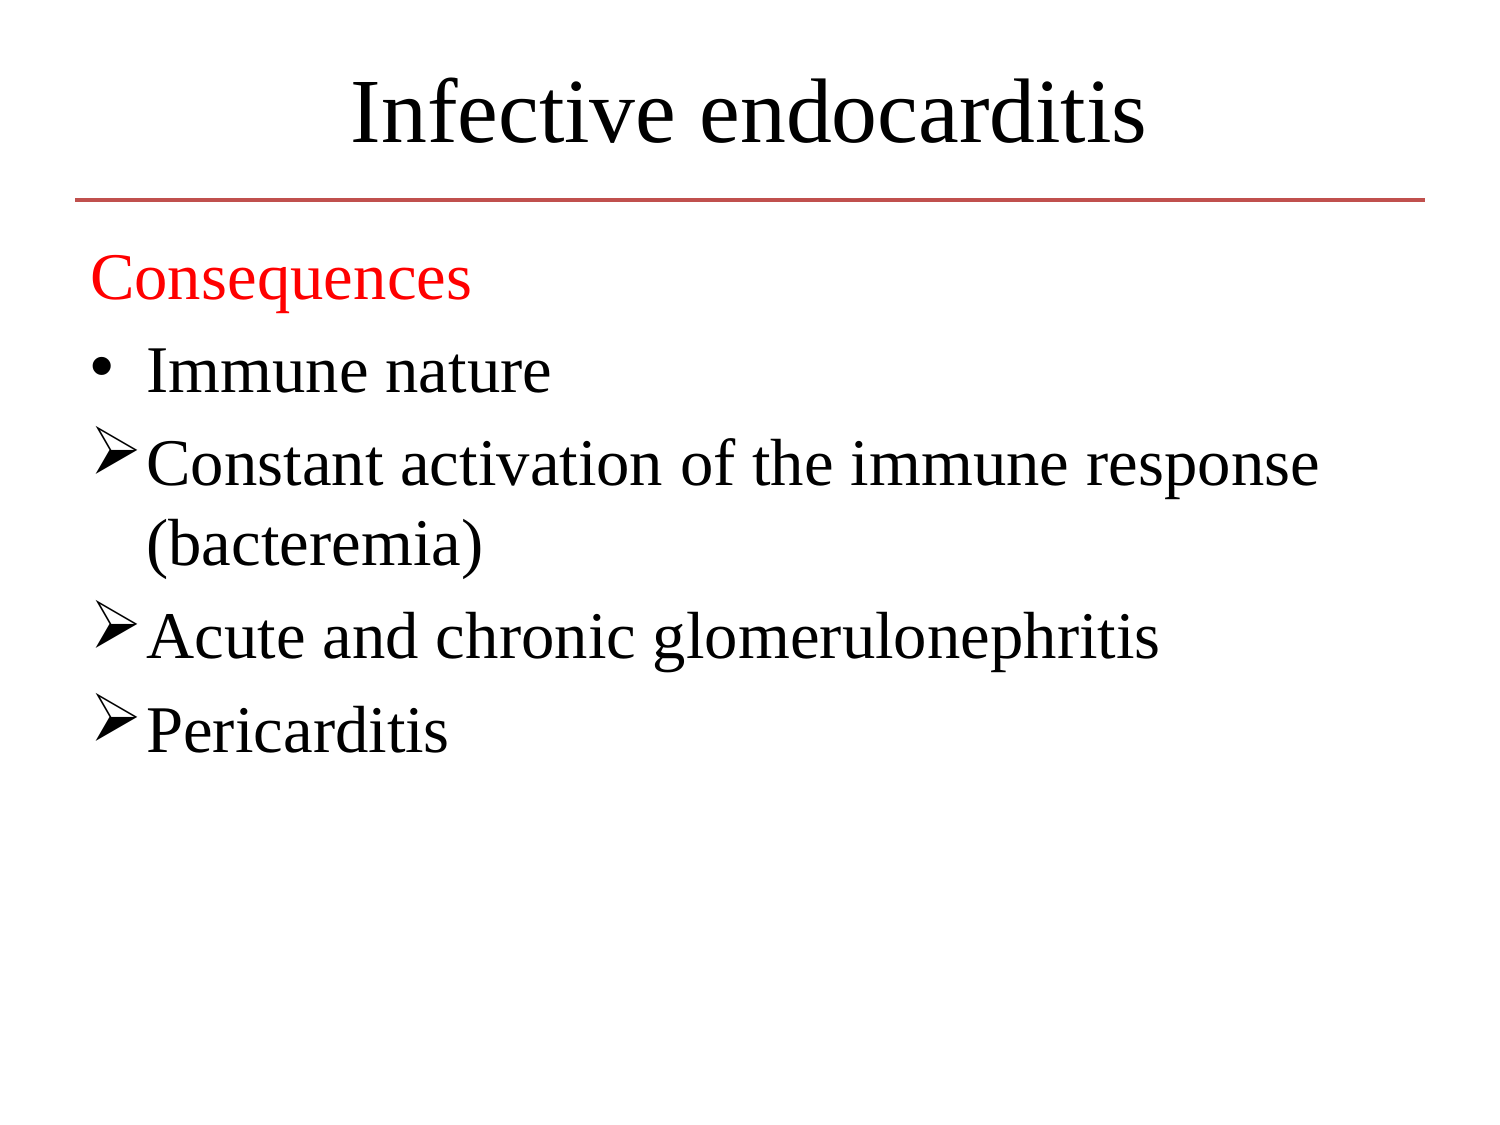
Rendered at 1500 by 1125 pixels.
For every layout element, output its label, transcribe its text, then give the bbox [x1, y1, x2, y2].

title Infective endocarditis [74, 12, 1426, 199]
list Consequences Immune nature Constant activation of the immune response (bacteremia) Acute and chronic glomerulonephritis Pericarditis [74, 224, 1500, 968]
